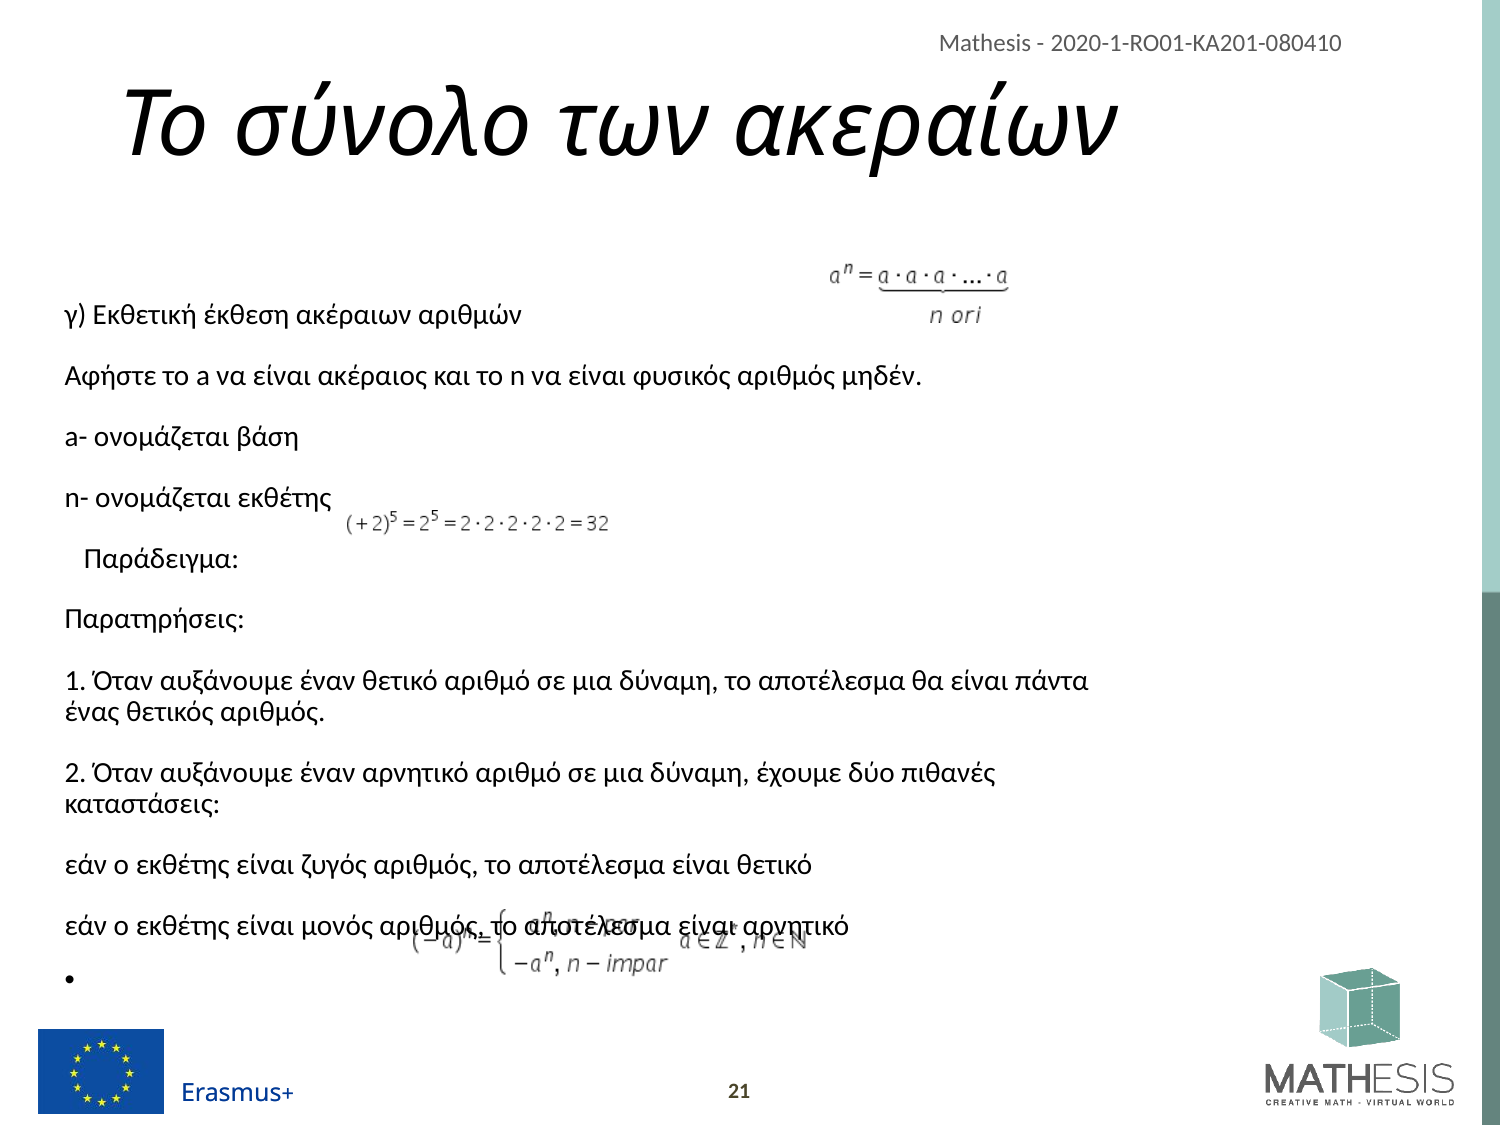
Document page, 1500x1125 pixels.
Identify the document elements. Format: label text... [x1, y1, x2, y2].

picture [346, 510, 610, 551]
title Το σύνολο των ακεραίων [103, 59, 1397, 278]
list γ) Εκθετική έκθεση ακέραιων αριθμών Αφήστε το a να είναι ακέραιος και το n να είναι φυσικός αριθμός μηδέν. a- ονομάζεται βάση n- ονομάζεται εκθέτης Παράδειγμα: Παρατηρήσεις: 1. Όταν αυξάνουμε έναν θετικό αριθμό σε μια δύναμη, το αποτέλεσμα θα είναι πάντα ένας θετικός αριθμός. 2. Όταν αυξάνουμε έναν αρνητικό αριθμό σε μια δύναμη, έχουμε δύο πιθανές καταστάσεις: εάν ο εκθέτης είναι ζυγός αριθμός, το αποτέλεσμα είναι θετικό εάν ο εκθέτης είναι μονός αριθμός, το αποτέλεσμα είναι αρνητικό [49, 291, 1108, 770]
picture [38, 1029, 164, 1114]
picture [829, 260, 1010, 324]
picture [412, 909, 807, 988]
